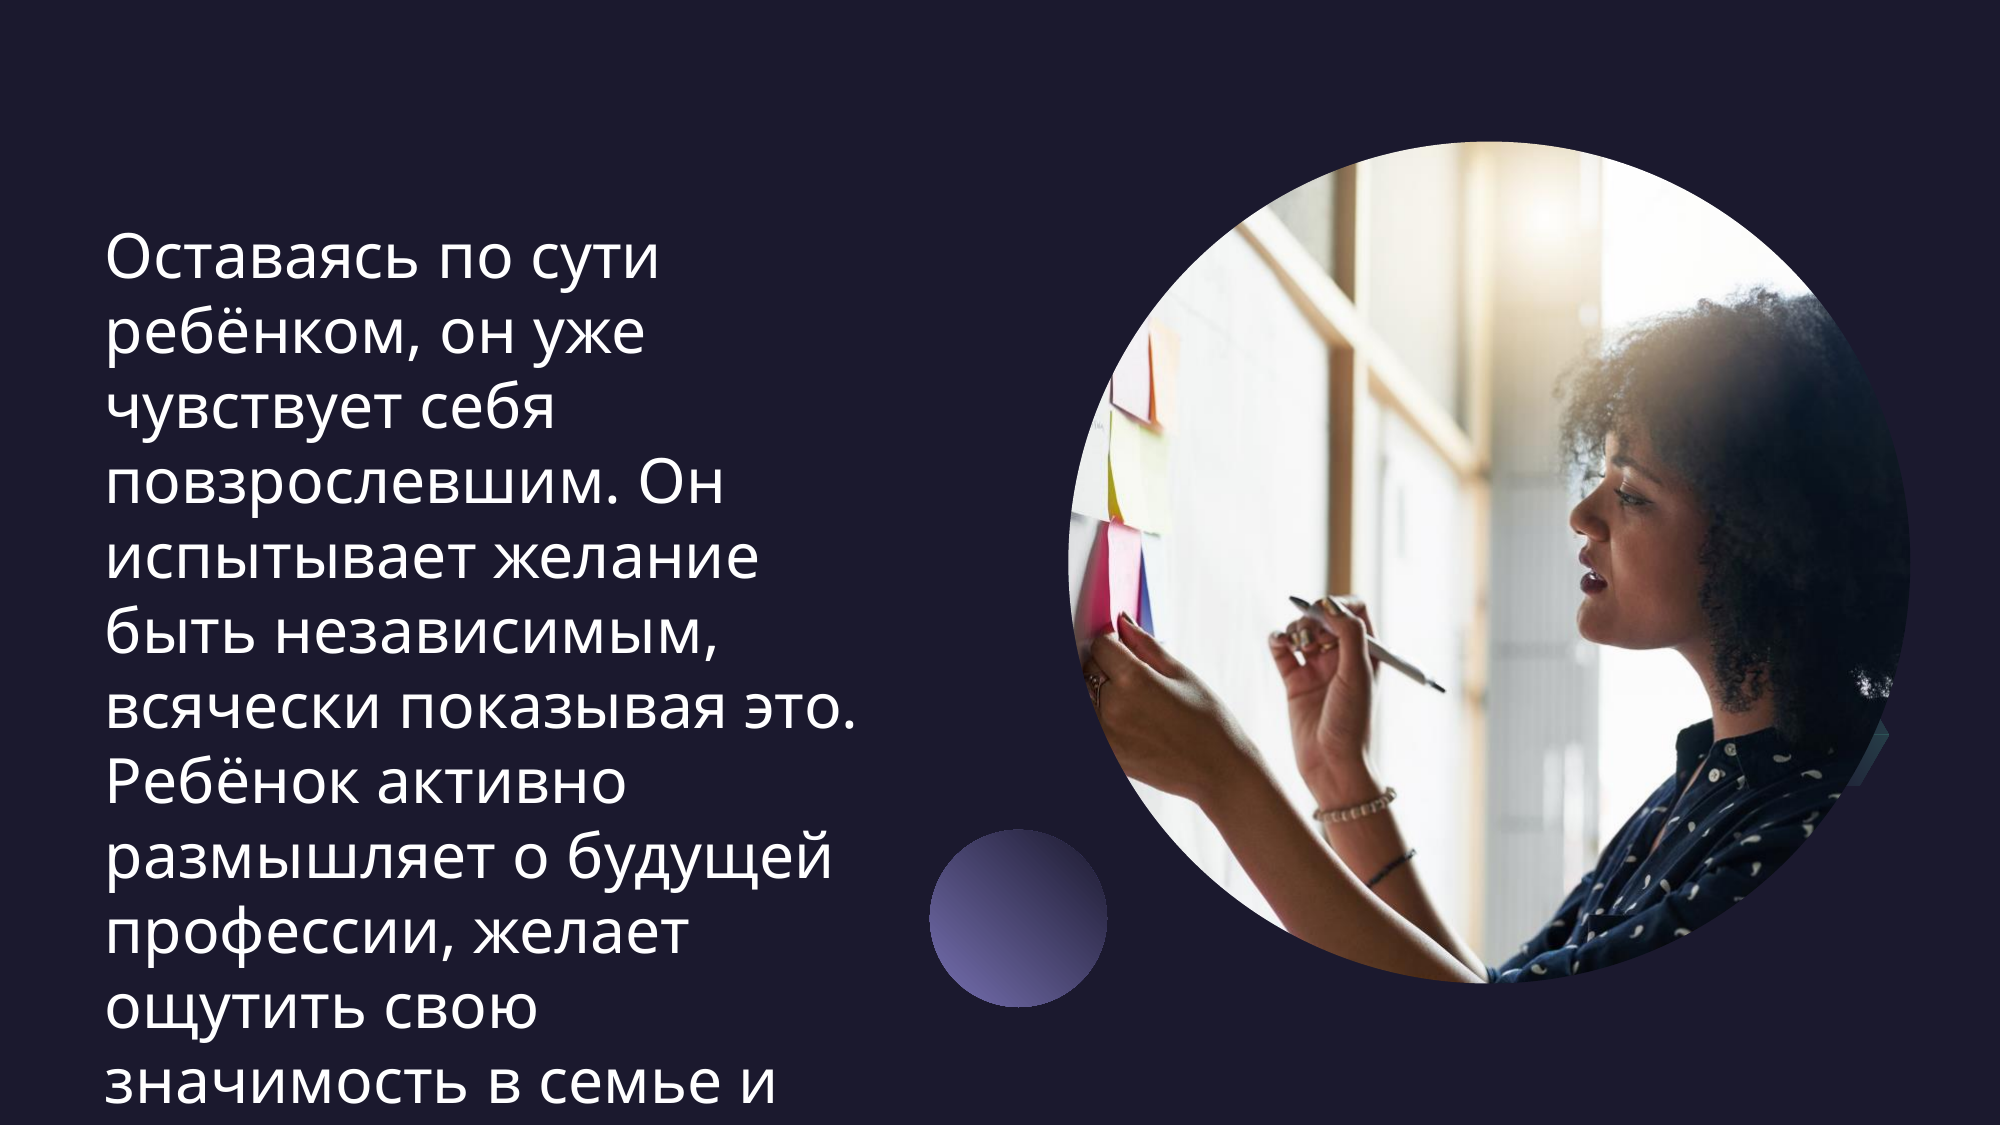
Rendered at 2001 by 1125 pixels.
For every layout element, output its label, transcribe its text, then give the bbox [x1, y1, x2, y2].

subtitle Оставаясь по сути ребёнком, он уже чувствует себя повзрослевшим. Он испытывает желание быть независимым, всячески показывая это. Ребёнок активно размышляет о будущей профессии, желает ощутить свою значимость в семье и обществе [89, 216, 932, 1022]
picture [1068, 141, 1911, 984]
